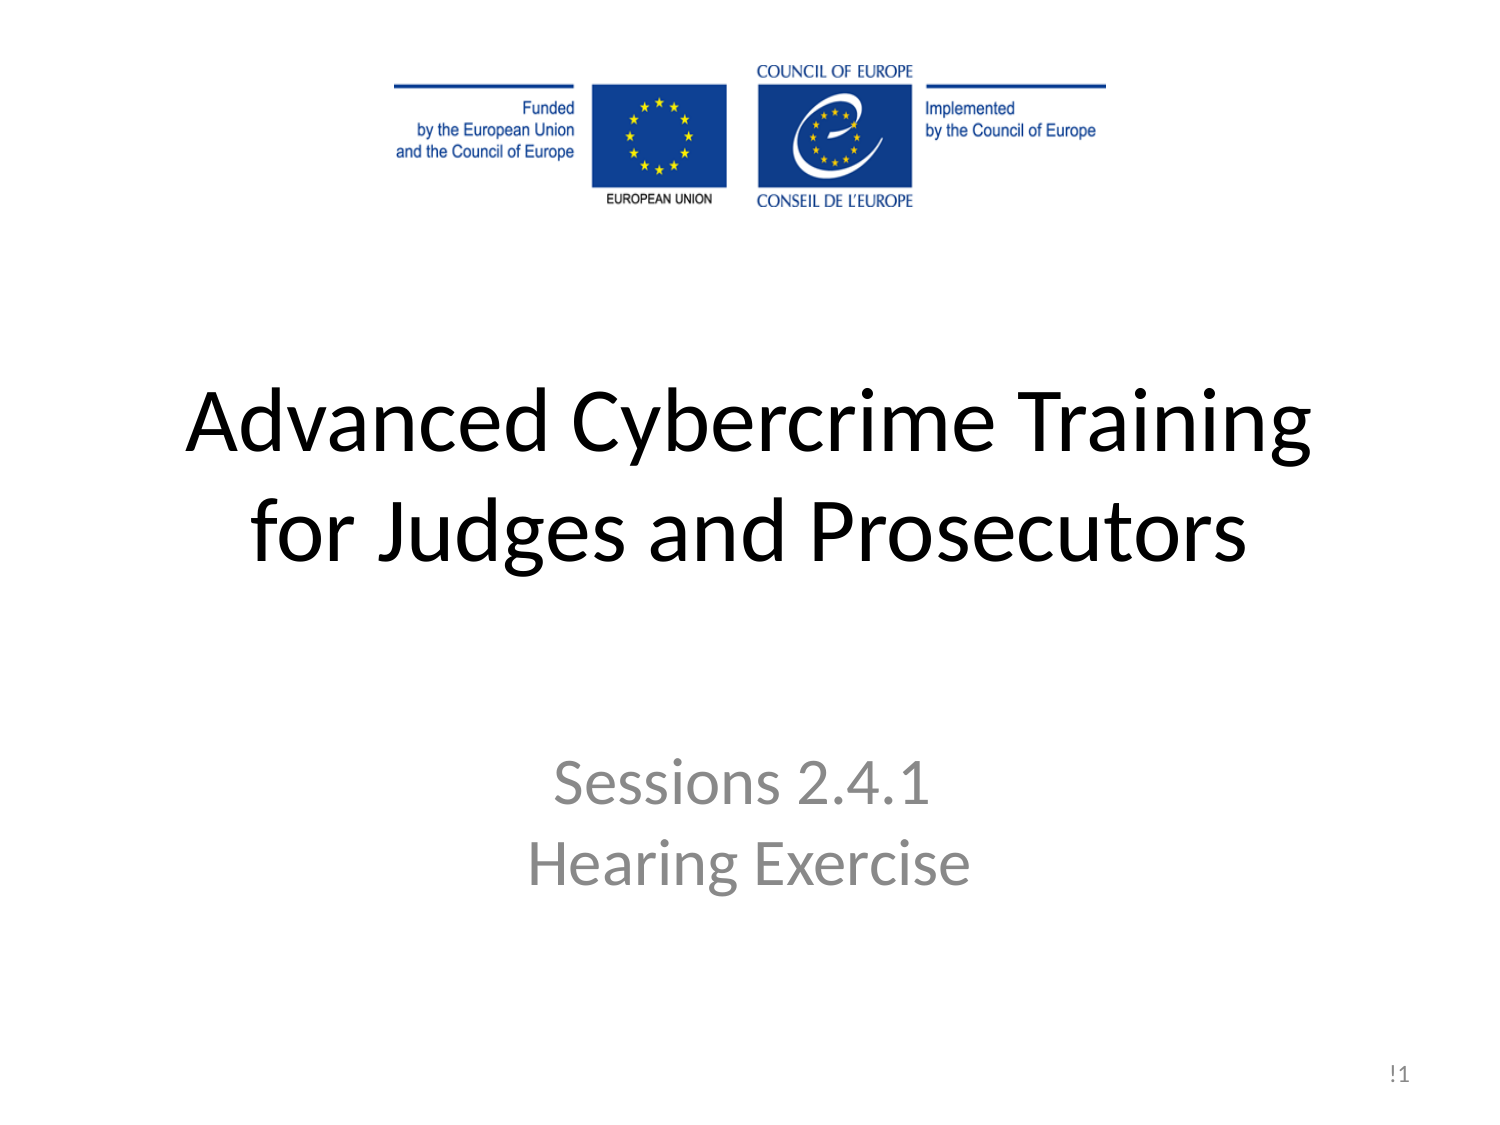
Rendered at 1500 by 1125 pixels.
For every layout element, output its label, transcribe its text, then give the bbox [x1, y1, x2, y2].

slide_number !1 [1074, 1042, 1425, 1103]
subtitle Sessions 2.4.1 Hearing Exercise [225, 637, 1275, 1077]
picture [394, 65, 1106, 208]
title Advanced Cybercrime Training for Judges and Prosecutors [112, 349, 1388, 591]
